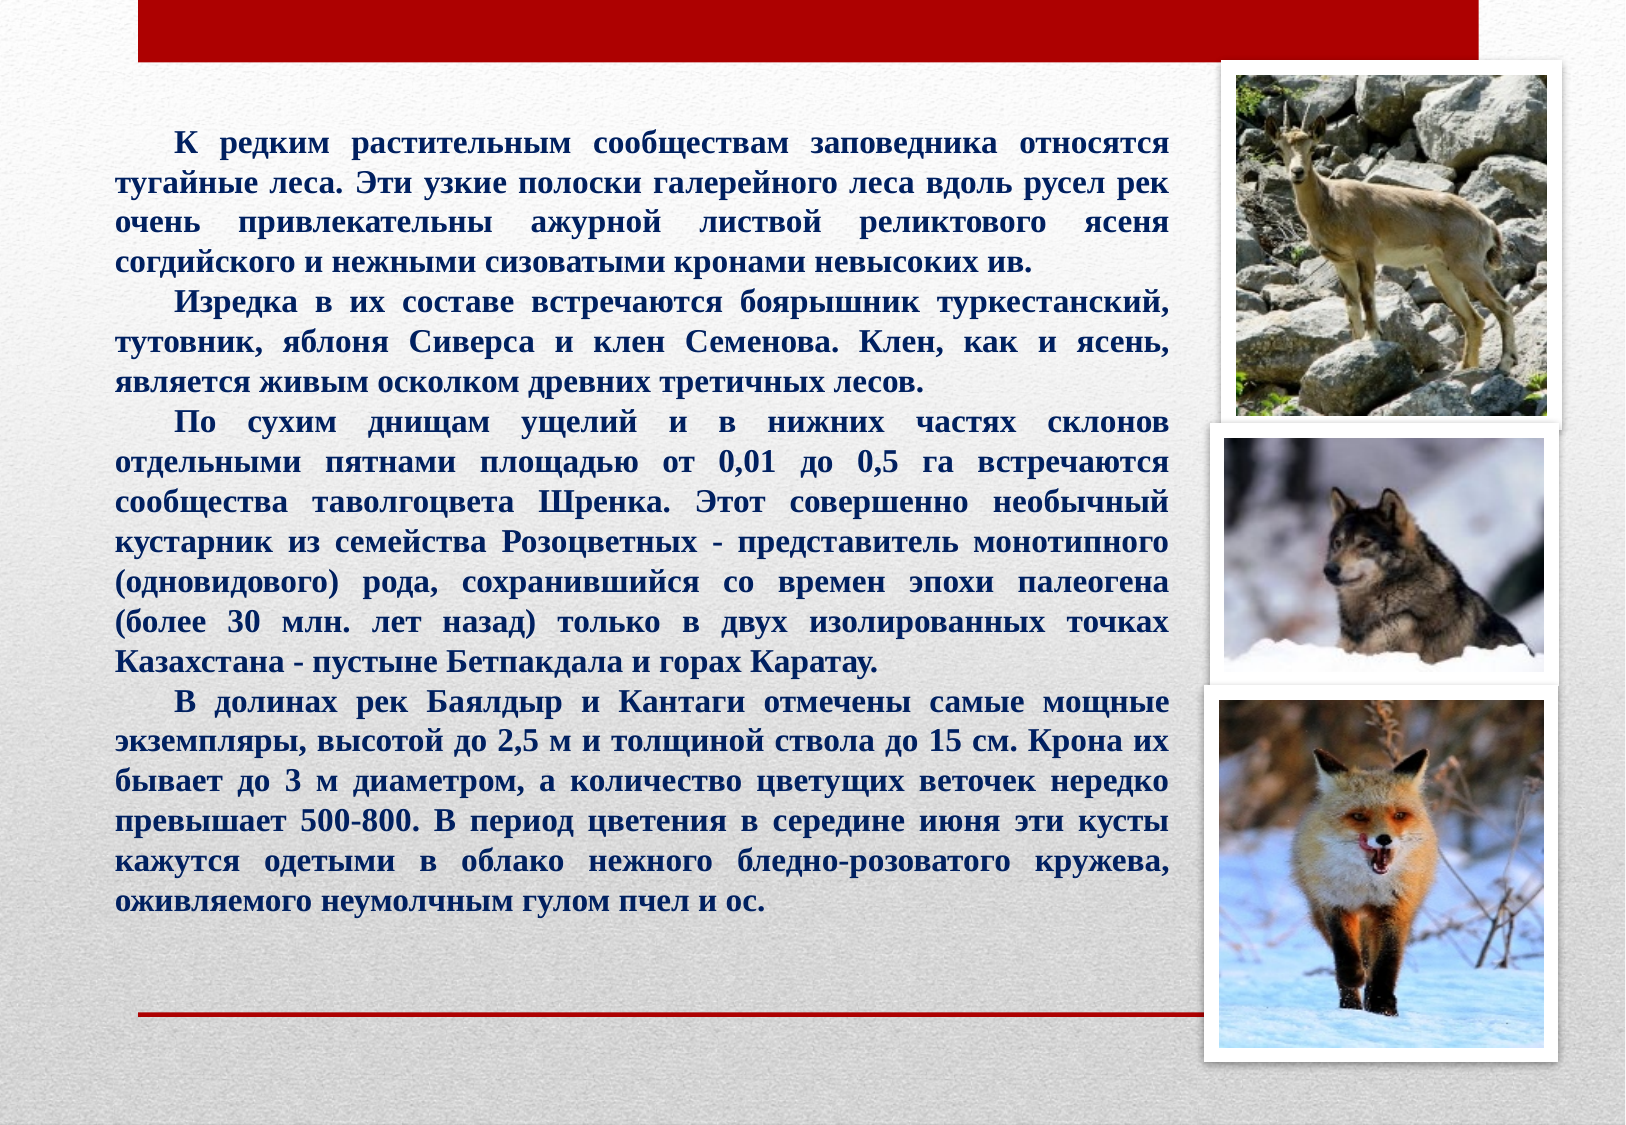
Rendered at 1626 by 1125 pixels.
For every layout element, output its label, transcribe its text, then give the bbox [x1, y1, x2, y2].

picture [1223, 436, 1545, 673]
picture [1217, 699, 1545, 1049]
picture [1235, 74, 1549, 417]
text_box К редким растительным сообществам заповедника относятся тугайные леса. Эти узкие полоски галерейного леса вдоль русел рек очень привлекательны ажурной листвой реликтового ясеня согдийского и нежными сизоватыми кронами невысоких ив. Изредка в их составе встречаются боярышник туркестанский, тутовник, яблоня Сиверса и клен Семенова. Клен, как и ясень, является живым осколком древних третичных лесов. По сухим днищам ущелий и в нижних частях склонов отдельными пятнами площадью от 0,01 до 0,5 га встречаются сообщества таволгоцвета Шренка. Этот совершенно необычный кустарник из семейства Розоцветных - представитель монотипного (одновидового) рода, сохранившийся со времен эпохи палеогена (более 30 млн. лет назад) только в двух изолированных точках Казахстана - пустыне Бетпакдала и горах Каратау. В долинах рек Баялдыр и Кантаги отмечены самые мощные экземпляры, высотой до 2,5 м и толщиной ствола до 15 см. Крона их бывает до 3 м диаметром, а количество цветущих веточек нередко превышает 500-800. В период цветения в середине июня эти кусты кажутся одетыми в облако нежного бледно-розоватого кружева, оживляемого неумолчным гулом пчел и ос. [99, 112, 1186, 926]
